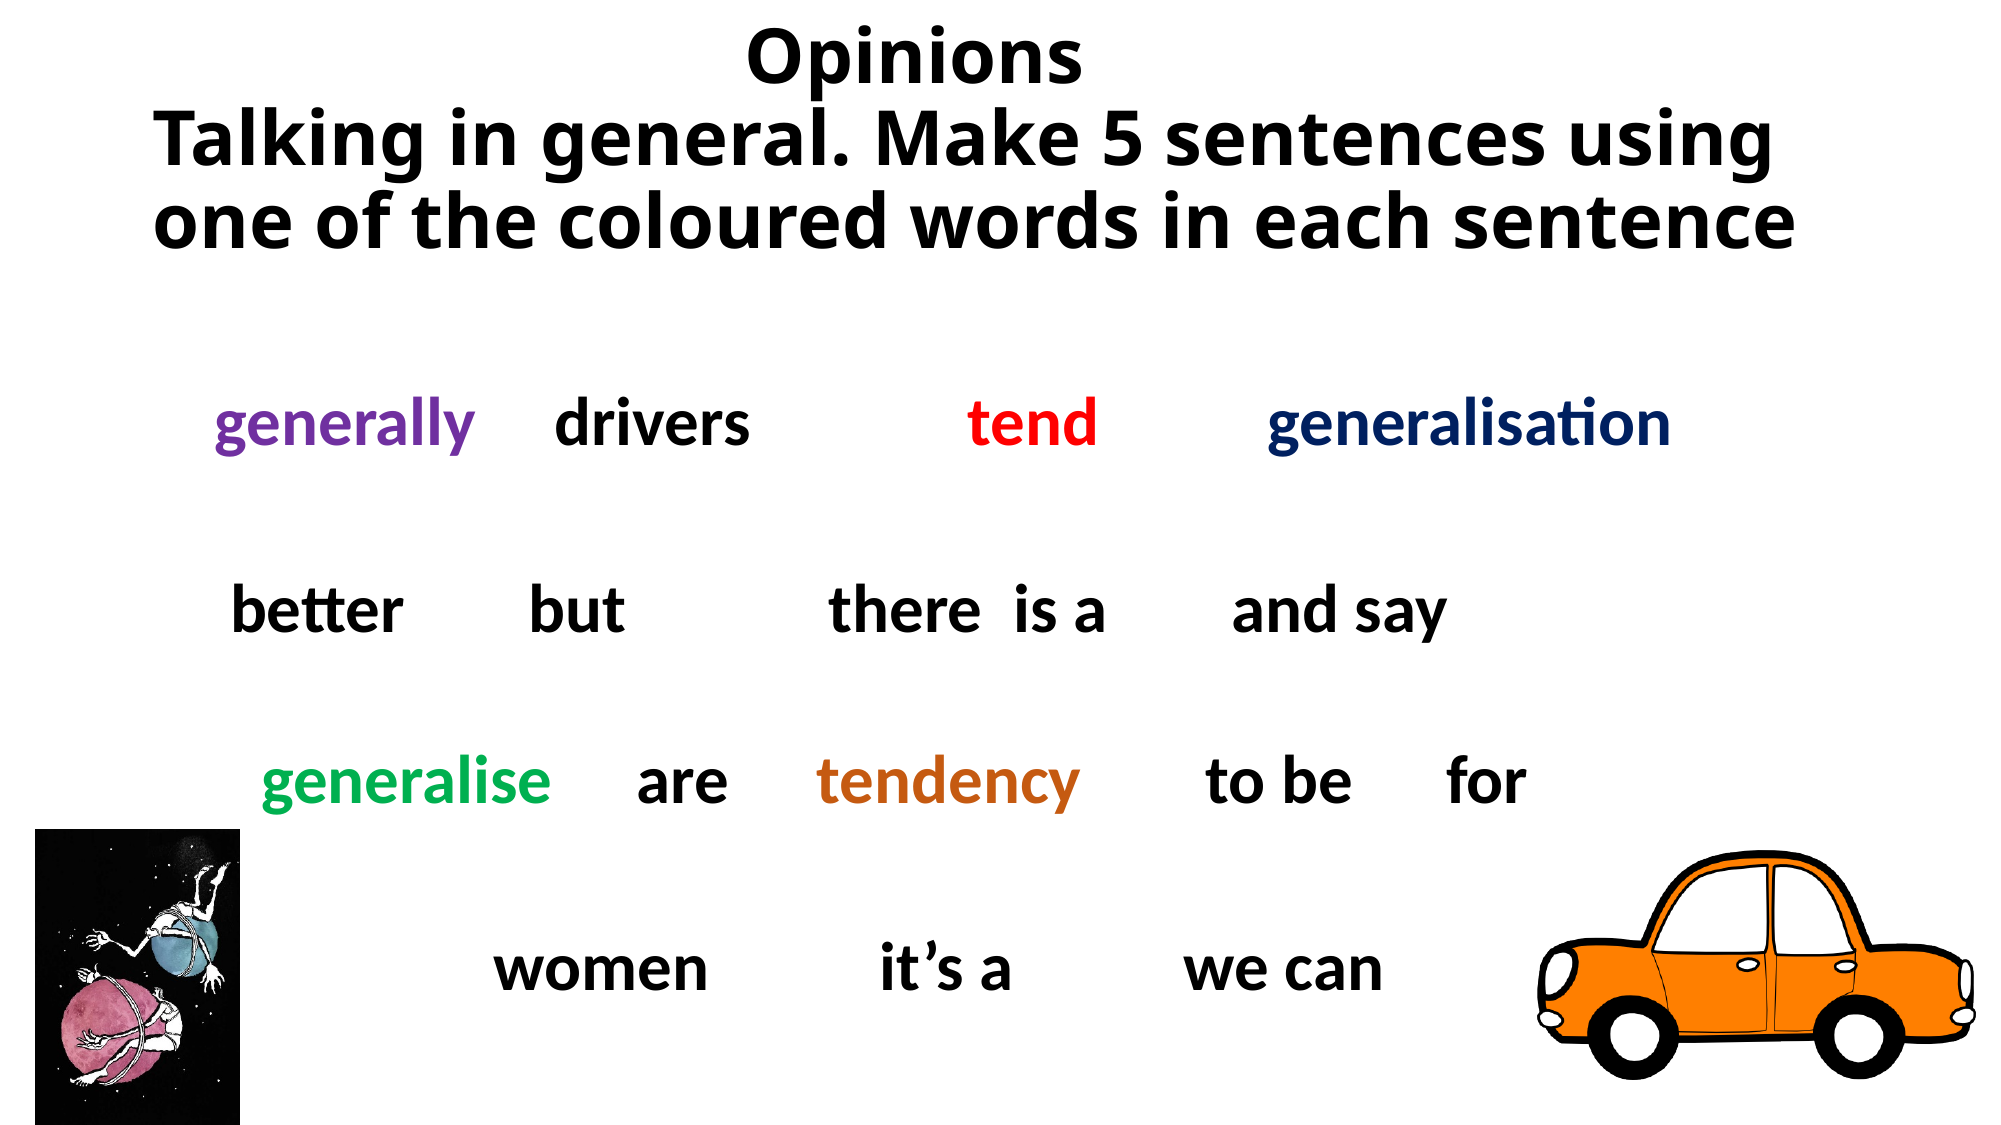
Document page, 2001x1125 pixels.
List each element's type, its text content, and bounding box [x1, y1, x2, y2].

picture [1537, 850, 1976, 1080]
title Opinions Talking in general. Make 5 sentences using one of the coloured words in each sentence [137, 0, 1863, 200]
list generally drivers tend generalisation better but there is a and say generalise are tendency to be for women it’s a we can [137, 200, 1863, 1014]
picture [35, 829, 240, 1125]
